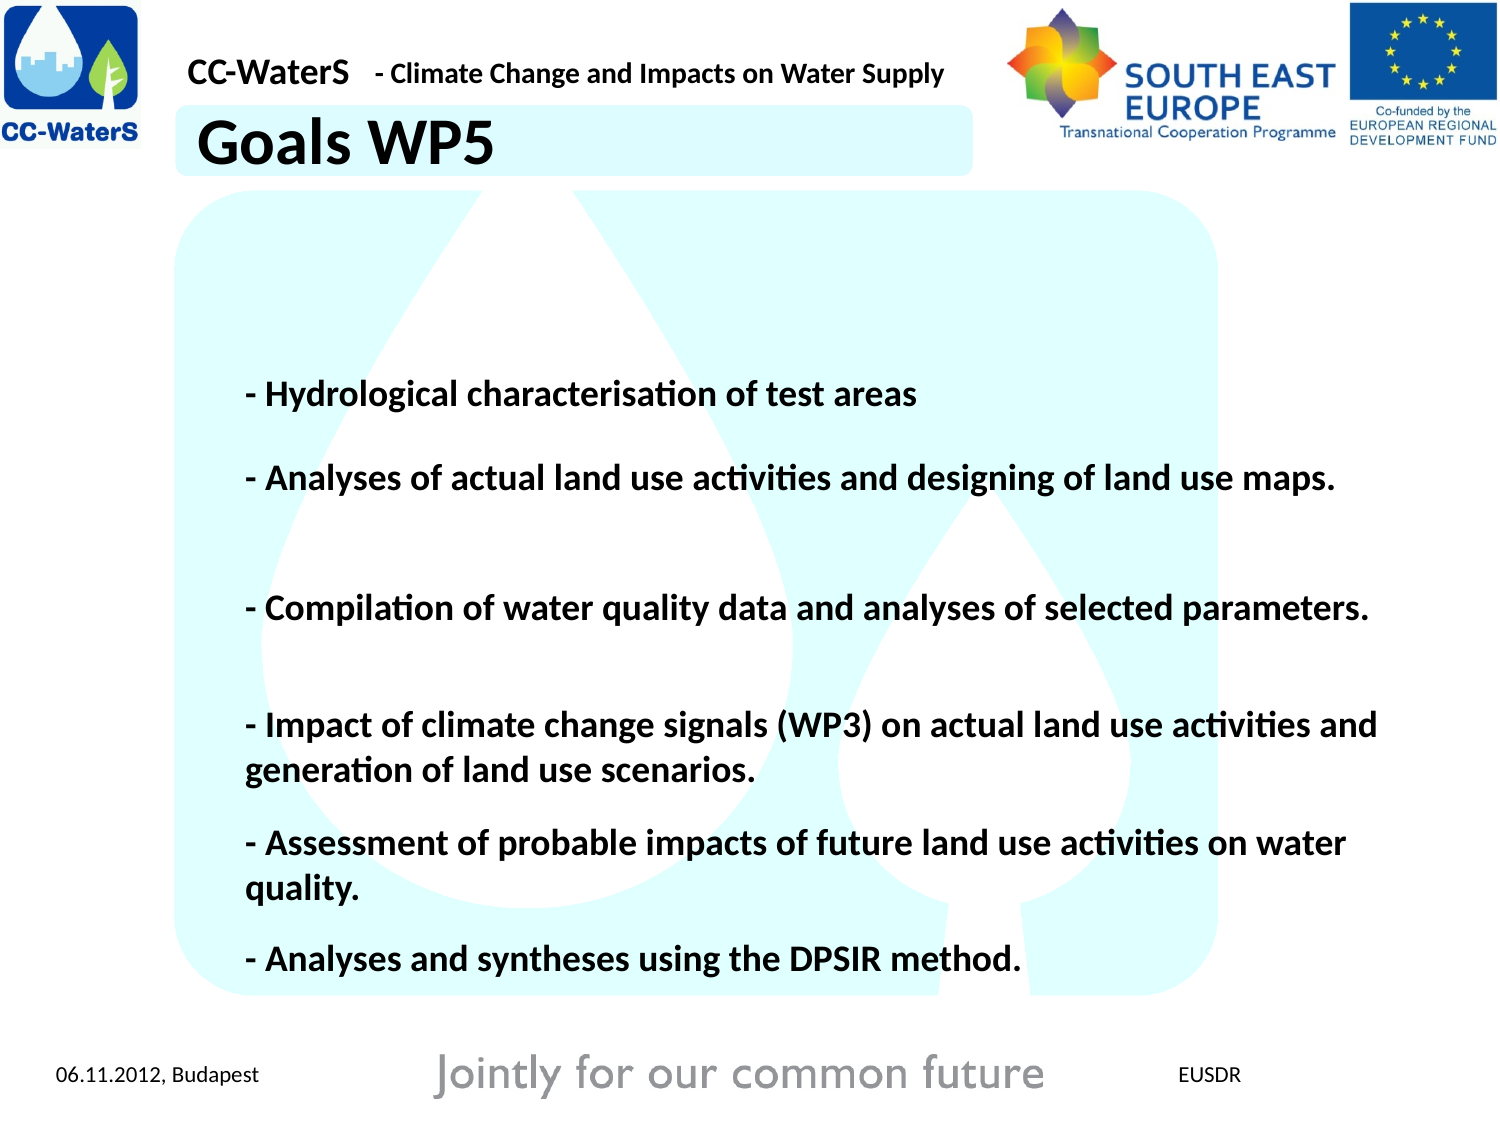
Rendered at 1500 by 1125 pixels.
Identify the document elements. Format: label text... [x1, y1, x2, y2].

picture [1007, 8, 1336, 141]
text_box - Hydrological characterisation of test areas [230, 361, 1424, 422]
text_box - Analyses of actual land use activities and designing of land use maps. [230, 446, 1424, 506]
picture [1347, 0, 1500, 148]
picture [0, 0, 141, 149]
text_box - Assessment of probable impacts of future land use activities on water quality. [230, 810, 1471, 916]
text_box - Analyses and syntheses using the DPSIR method. [230, 927, 1471, 987]
text_box - Impact of climate change signals (WP3) on actual land use activities and generation of land use scenarios. [230, 692, 1424, 798]
text_box - Compilation of water quality data and analyses of selected parameters. [230, 575, 1424, 636]
text_box Goals WP5 [182, 90, 512, 185]
picture [433, 1054, 1043, 1099]
